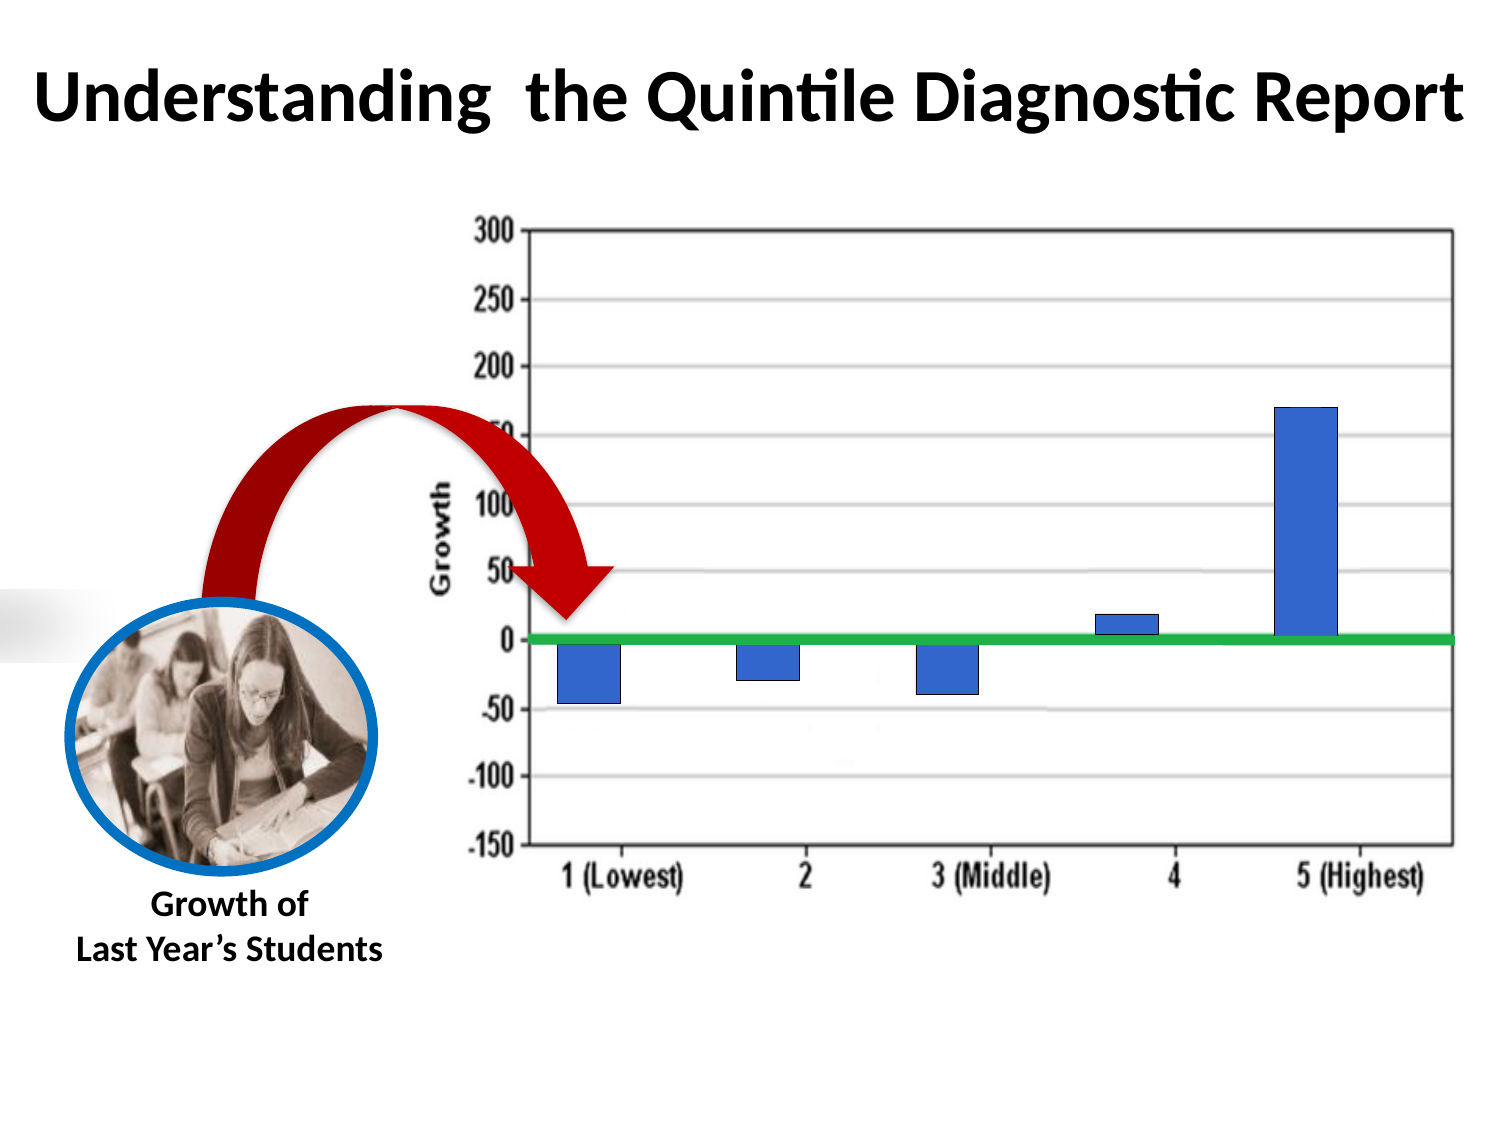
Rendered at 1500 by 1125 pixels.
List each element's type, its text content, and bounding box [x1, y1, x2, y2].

picture [69, 601, 374, 872]
text_box Growth of Last Year’s Students [45, 871, 415, 977]
picture [419, 203, 1473, 912]
text_box Understanding the Quintile Diagnostic Report [0, 8, 1500, 175]
text_box [201, 405, 414, 599]
